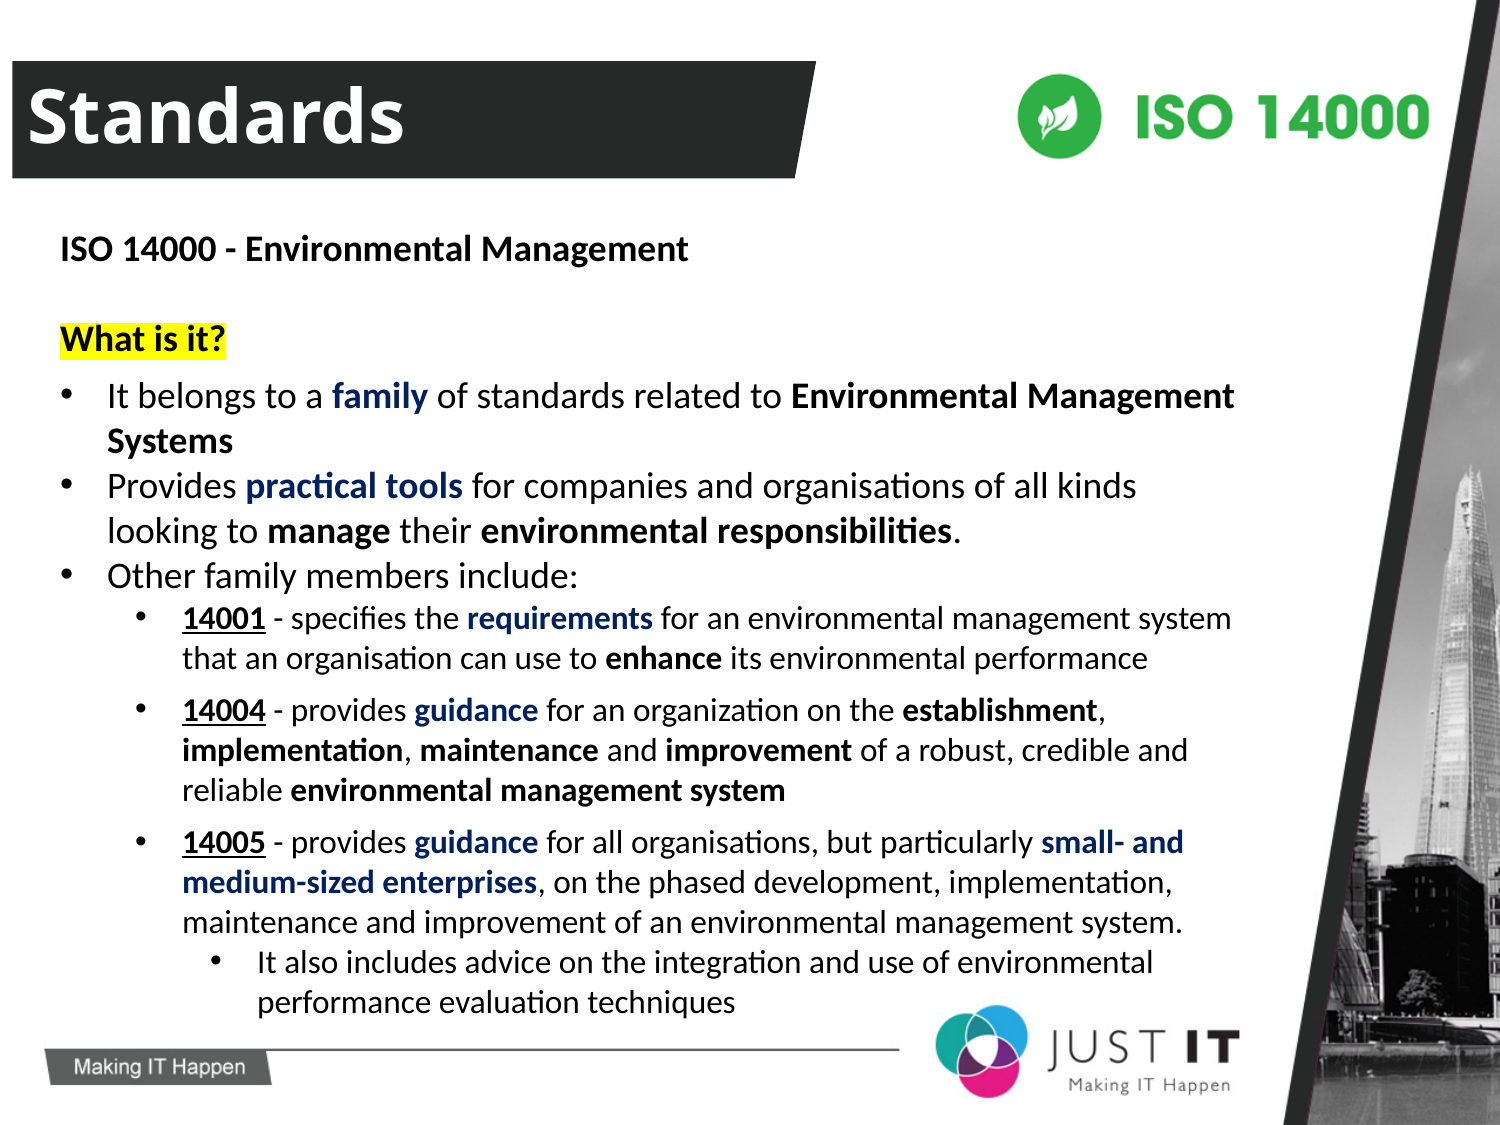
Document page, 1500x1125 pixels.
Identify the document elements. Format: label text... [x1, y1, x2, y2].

text_box ISO 14000 - Environmental Management What is it? It belongs to a family of standards related to Environmental Management Systems Provides practical tools for companies and organisations of all kinds looking to manage their environmental responsibilities. Other family members include: 14001 - specifies the requirements for an environmental management system that an organisation can use to enhance its environmental performance 14004 - provides guidance for an organization on the establishment, implementation, maintenance and improvement of a robust, credible and reliable environmental management system 14005 - provides guidance for all organisations, but particularly small- and medium-sized enterprises, on the phased development, implementation, maintenance and improvement of an environmental management system. It also includes advice on the integration and use of environmental performance evaluation techniques [45, 216, 1270, 1125]
picture [0, 0, 1500, 1125]
title Standards [12, 61, 927, 179]
